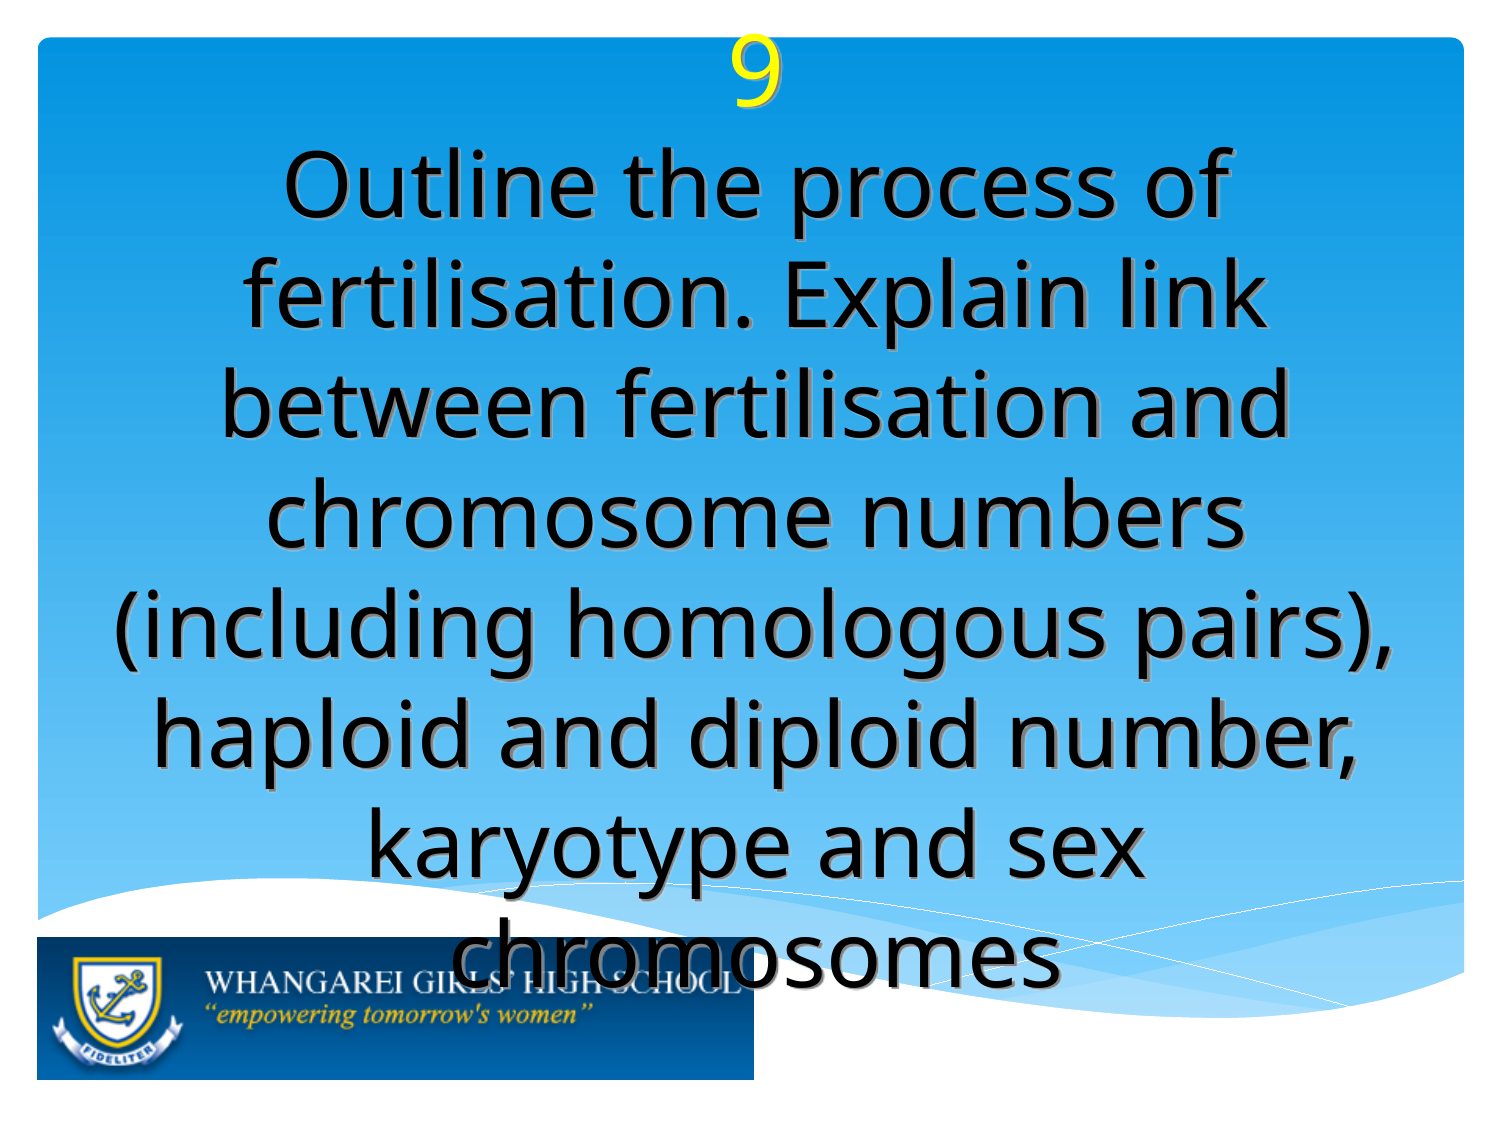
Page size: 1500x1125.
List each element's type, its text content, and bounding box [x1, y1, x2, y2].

picture [733, 37, 782, 99]
picture [37, 937, 754, 1080]
text_box 9 Outline the process of fertilisation. Explain link between fertilisation and chromosome numbers (including homologous pairs), haploid and diploid number, karyotype and sex chromosomes [74, 99, 1438, 913]
